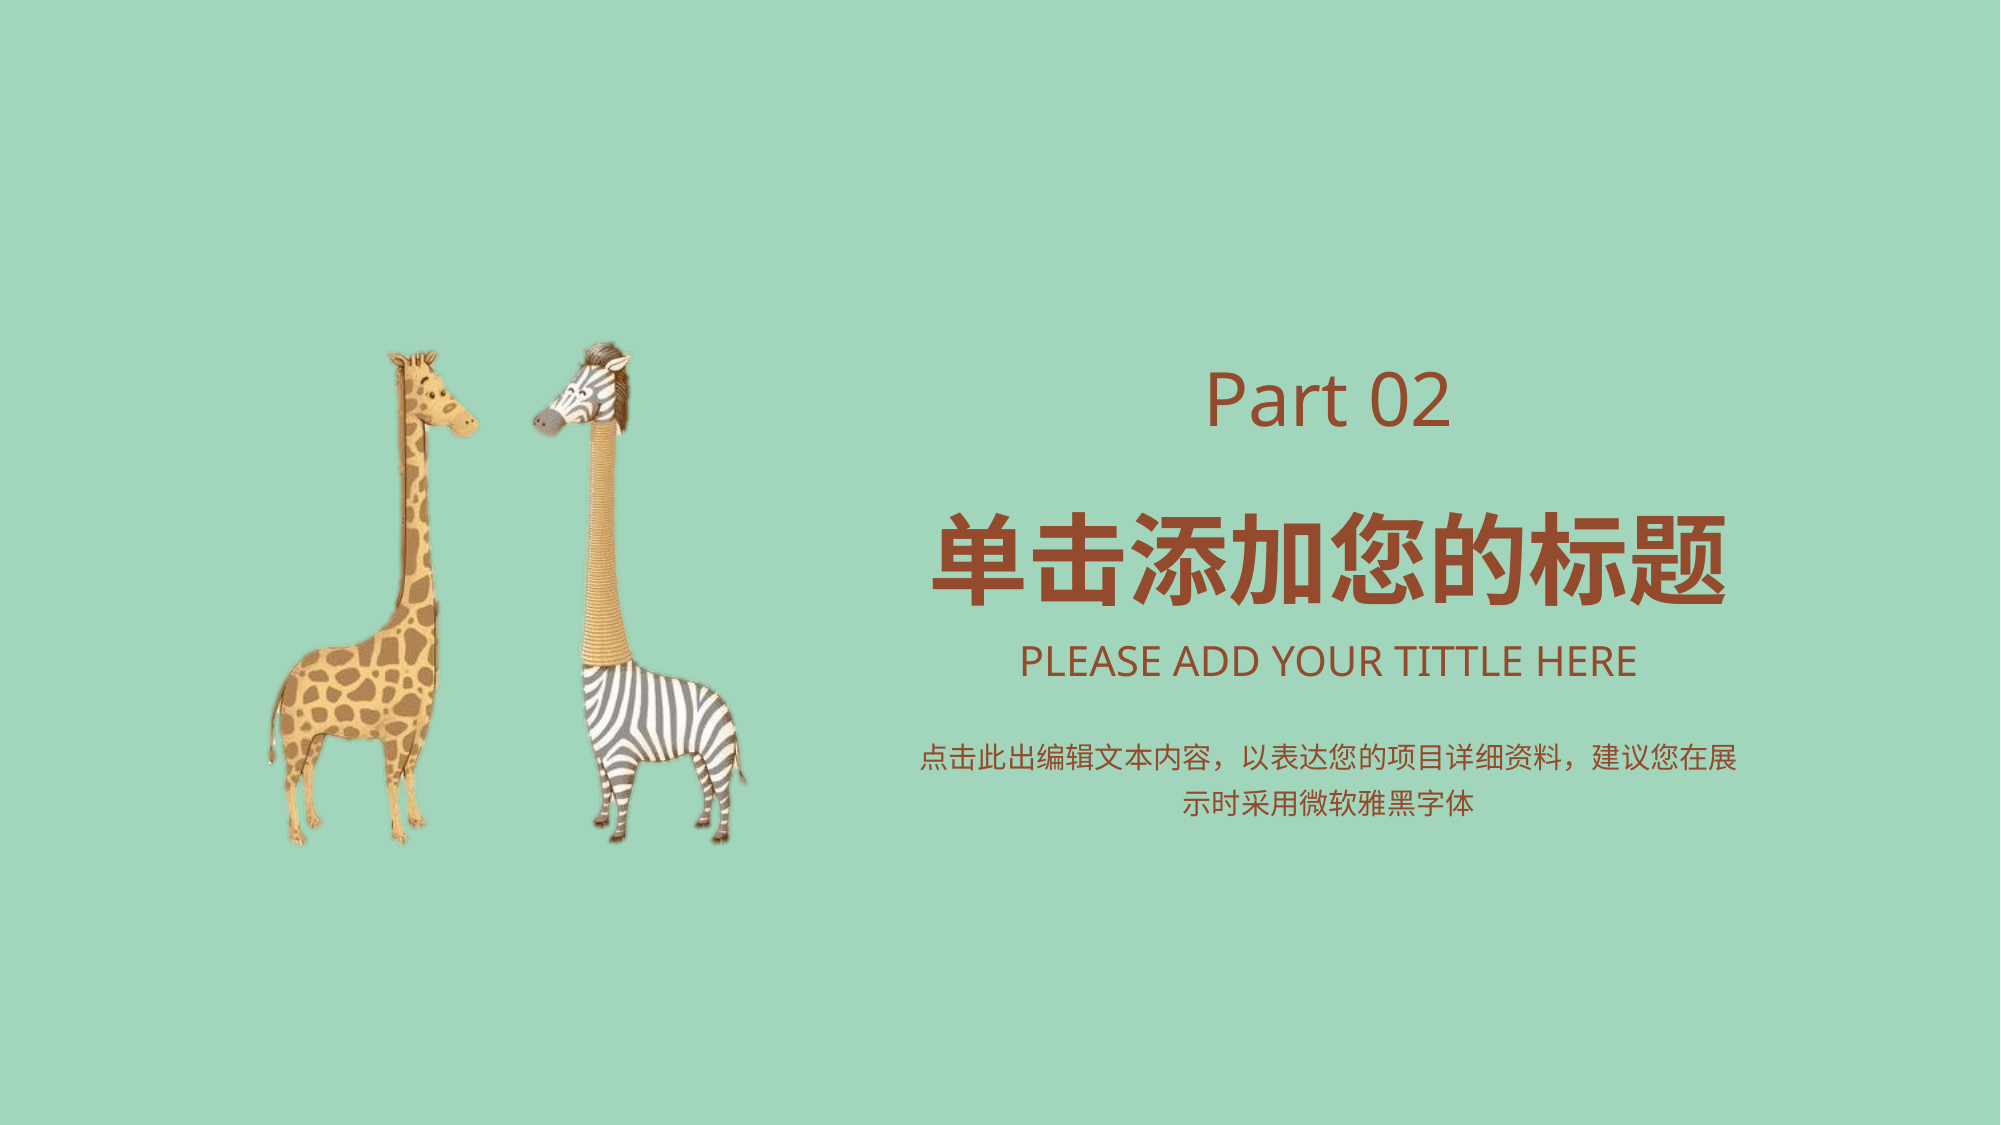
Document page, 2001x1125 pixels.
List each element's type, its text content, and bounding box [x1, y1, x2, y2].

text_box Part 02 [1139, 343, 1518, 449]
text_box 单击添加您的标题 [808, 490, 1850, 626]
text_box 点击此出编辑文本内容，以表达您的项目详细资料，建议您在展示时采用微软雅黑字体 [900, 721, 1758, 828]
picture [171, 309, 809, 893]
text_box PLEASE ADD YOUR TITTLE HERE [881, 626, 1777, 692]
